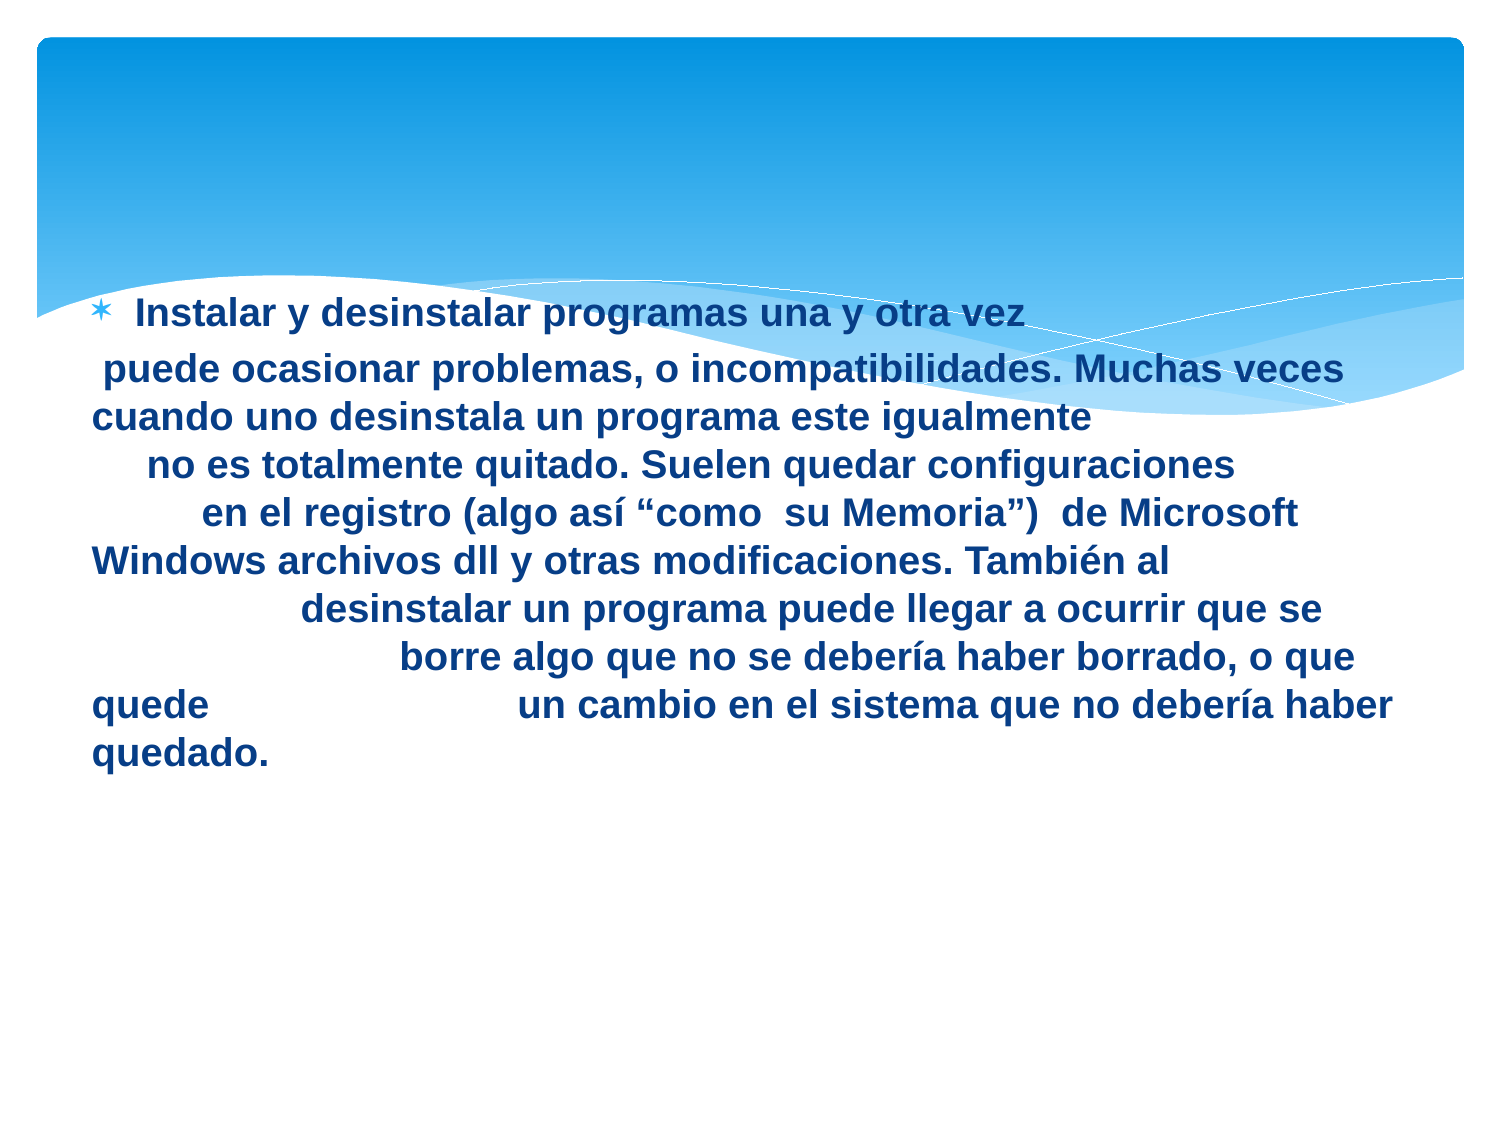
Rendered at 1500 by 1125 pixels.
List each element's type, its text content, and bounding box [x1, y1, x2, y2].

list Instalar y desinstalar programas una y otra vez puede ocasionar problemas, o incompatibilidades. Muchas veces cuando uno desinstala un programa este igualmente no es totalmente quitado. Suelen quedar configuraciones en el registro (algo así “como su Memoria”) de Microsoft Windows archivos dll y otras modificaciones. También al desinstalar un programa puede llegar a ocurrir que se borre algo que no se debería haber borrado, o que quede un cambio en el sistema que no debería haber quedado. [76, 278, 1427, 787]
